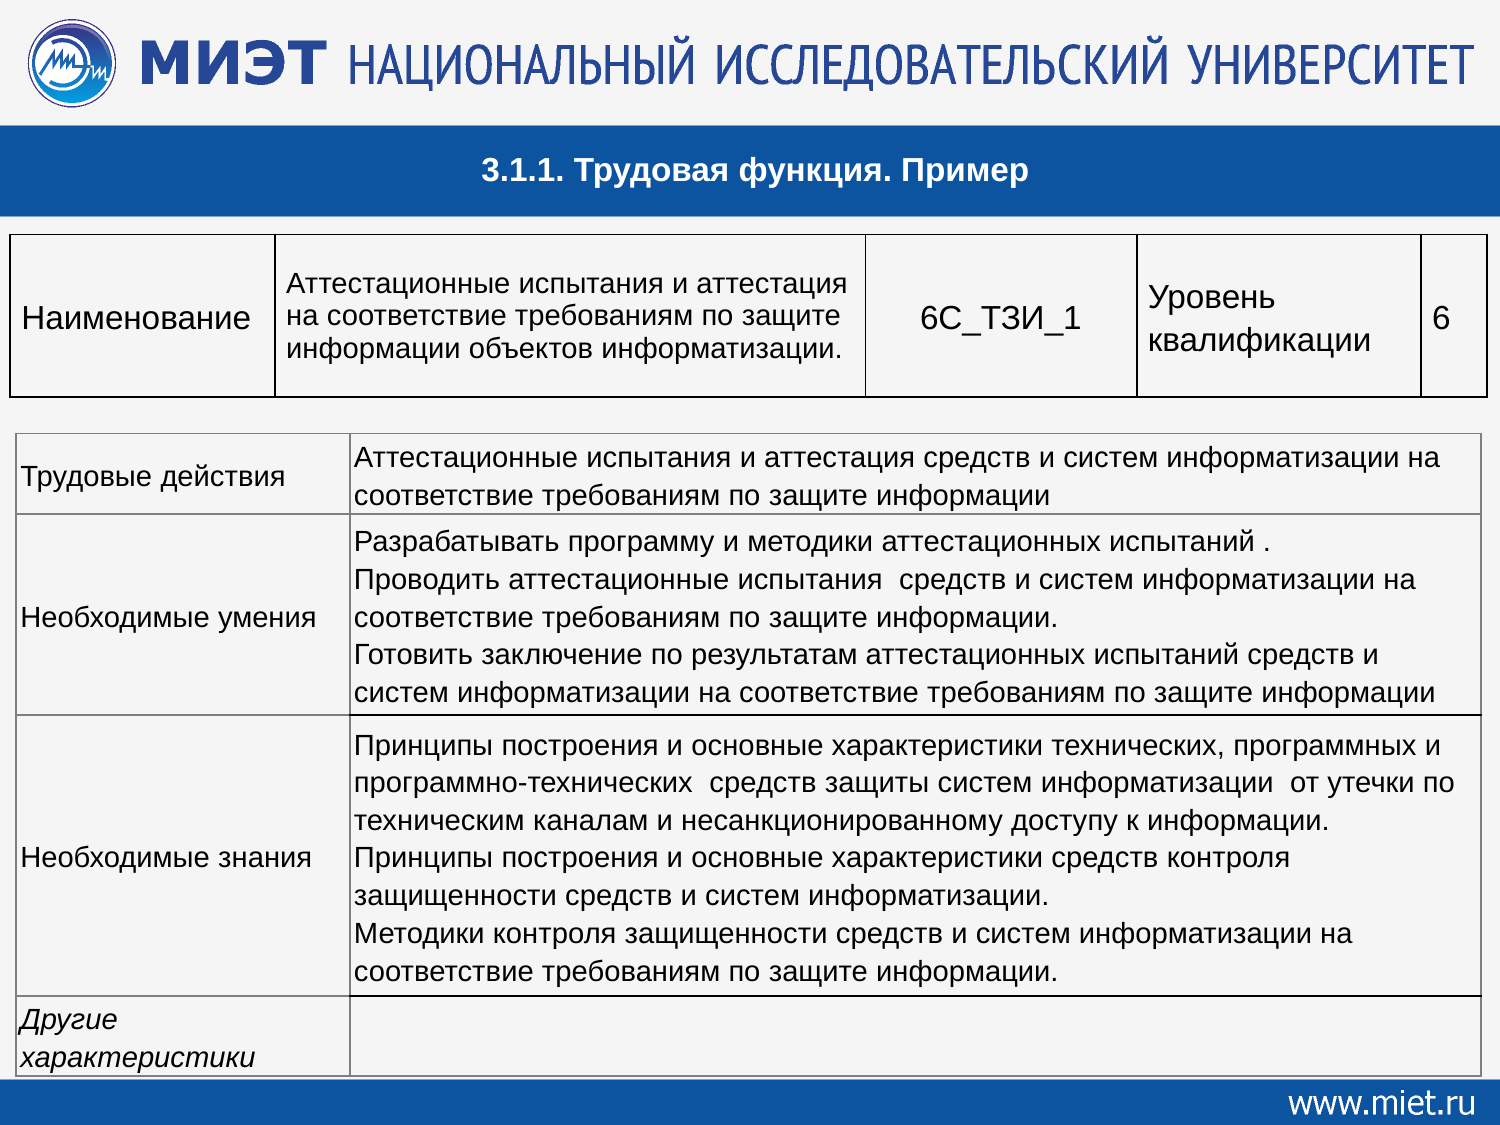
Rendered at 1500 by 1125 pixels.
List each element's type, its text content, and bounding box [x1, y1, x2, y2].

table_header Аттестационные испытания и аттестация средств и систем информатизации на соответствие требованиям по защите информации [351, 434, 1480, 513]
table_header Аттестационные испытания и аттестация на соответствие требованиям по защите информации объектов информатизации. [276, 235, 865, 396]
text_box 3.1.1. Трудовая функция. Пример [35, 140, 1477, 196]
table_cell Необходимые знания [17, 716, 349, 995]
text_box [734, 53, 766, 90]
table_cell Принципы построения и основные характеристики технических, программных и программно-технических средств защиты систем информатизации от утечки по техническим каналам и несанкционированному доступу к информации. Принципы построения и основные характеристики средств контроля защищенности средств и систем информатизации. Методики контроля защищенности средств и систем информатизации на соответствие требованиям по защите информации. [351, 716, 1480, 995]
table_header Трудовые действия [17, 434, 349, 513]
table_cell Необходимые умения [17, 515, 349, 714]
table_header Уровень квалификации [1138, 235, 1420, 396]
table_cell Другие характеристики [17, 997, 349, 1075]
table_cell [351, 997, 1480, 1075]
picture [0, 0, 1500, 1125]
table_header 6С_ТЗИ_1 [866, 235, 1136, 396]
table_cell Разрабатывать программу и методики аттестационных испытаний . Проводить аттестационные испытания средств и систем информатизации на соответствие требованиям по защите информации. Готовить заключение по результатам аттестационных испытаний средств и систем информатизации на соответствие требованиям по защите информации [351, 515, 1480, 714]
table_header Наименование [11, 235, 274, 396]
text_box [734, 0, 766, 53]
table_header 6 [1422, 235, 1486, 396]
